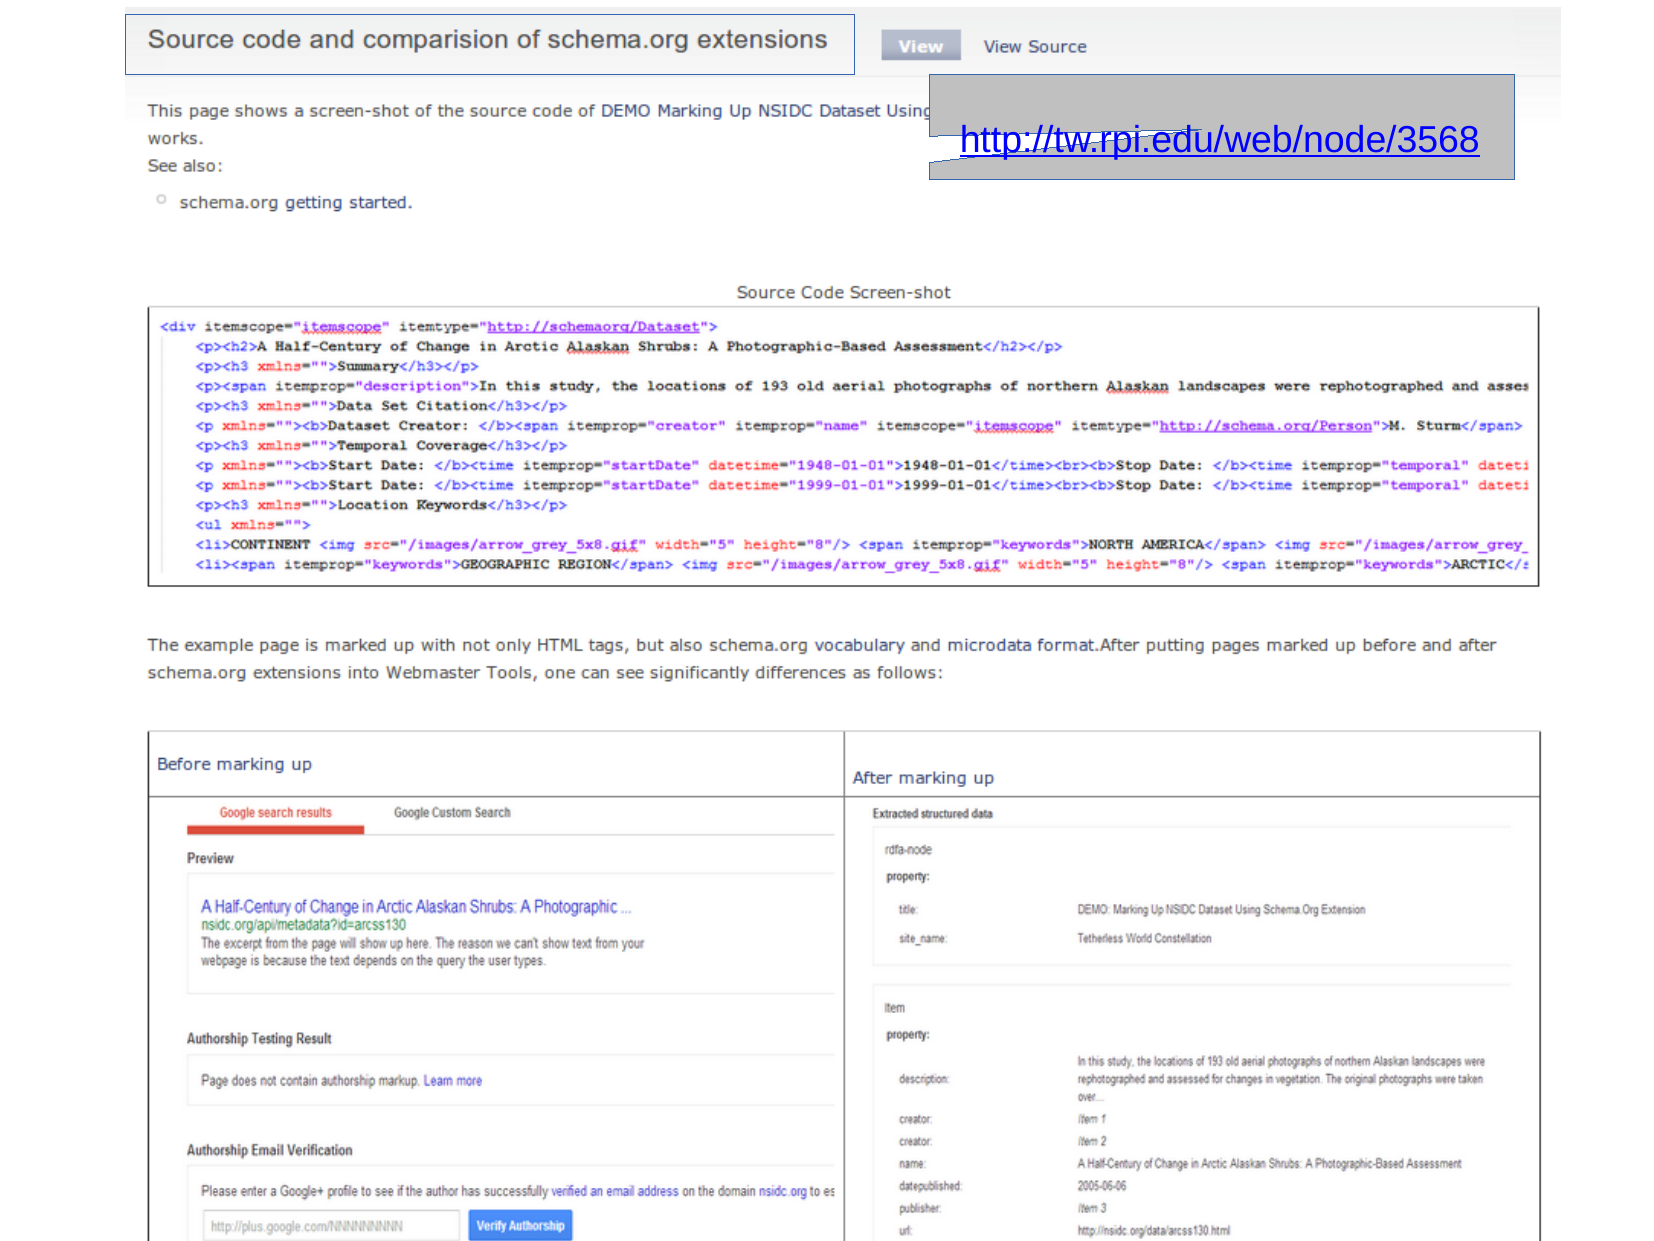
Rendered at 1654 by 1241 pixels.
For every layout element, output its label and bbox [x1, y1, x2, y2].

picture [124, 7, 1561, 1241]
